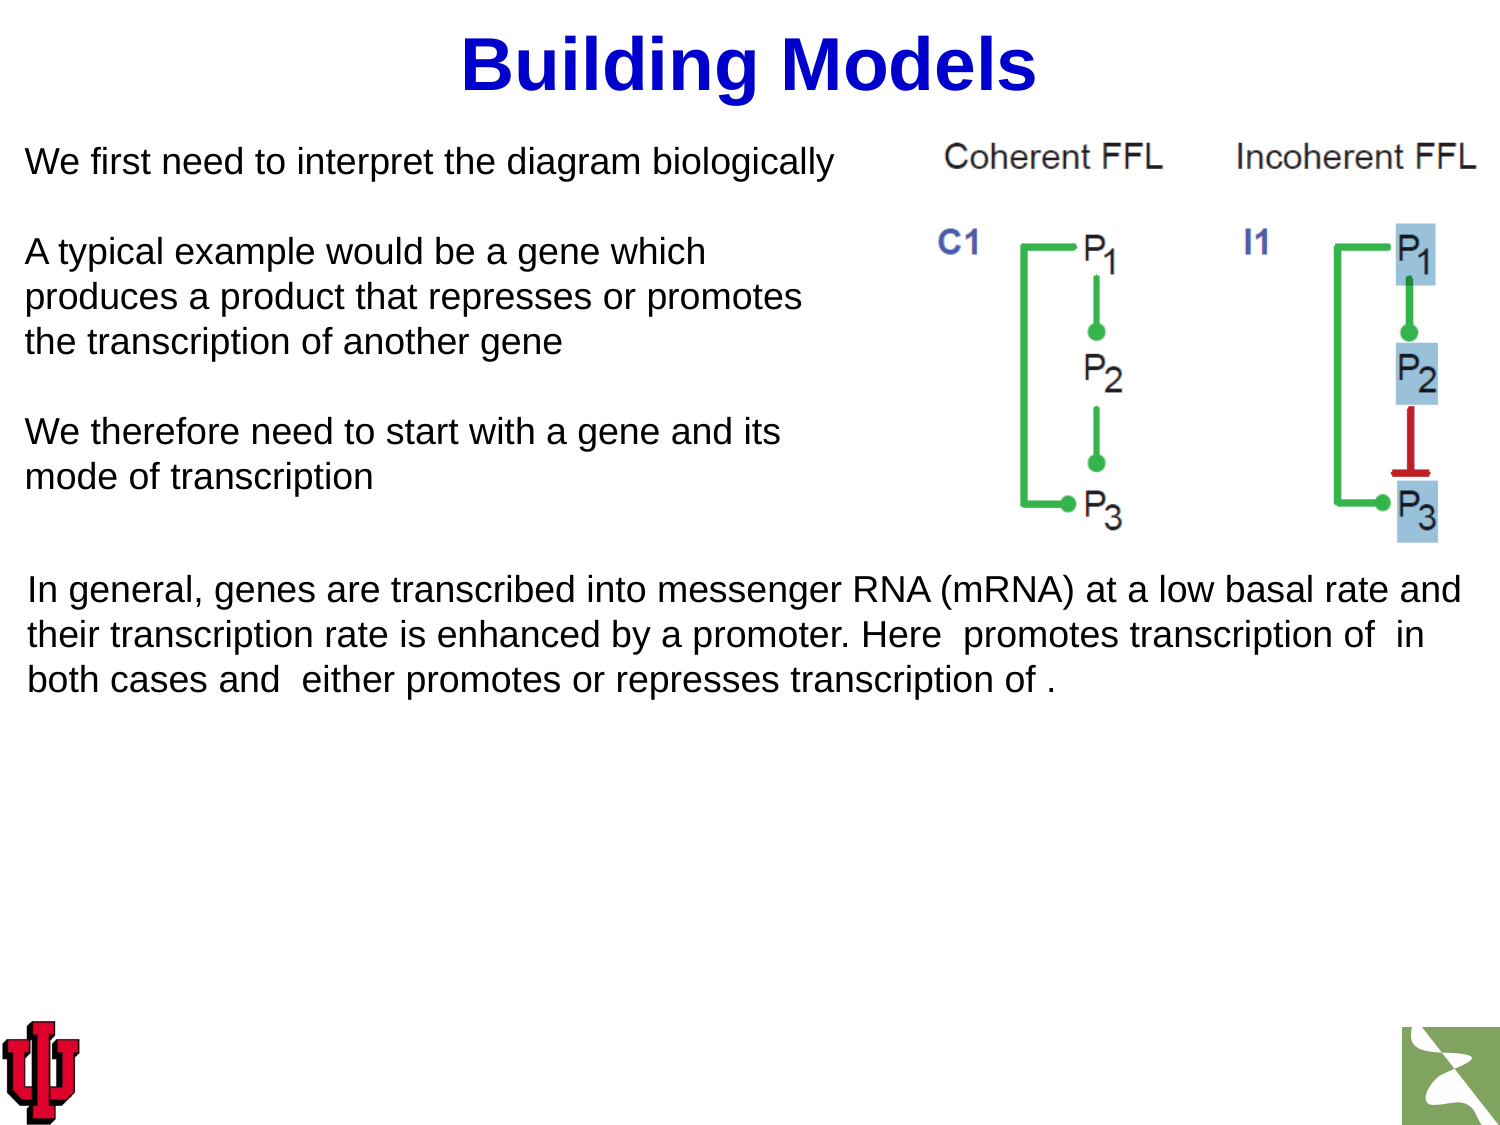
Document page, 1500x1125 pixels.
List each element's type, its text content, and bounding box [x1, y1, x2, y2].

text_box We first need to interpret the diagram biologically A typical example would be a gene which produces a product that represses or promotes the transcription of another gene We therefore need to start with a gene and its mode of transcription [9, 129, 873, 504]
picture [1402, 1027, 1500, 1125]
picture [919, 128, 1500, 554]
picture [0, 1020, 80, 1125]
title Building Models [0, 0, 1500, 130]
